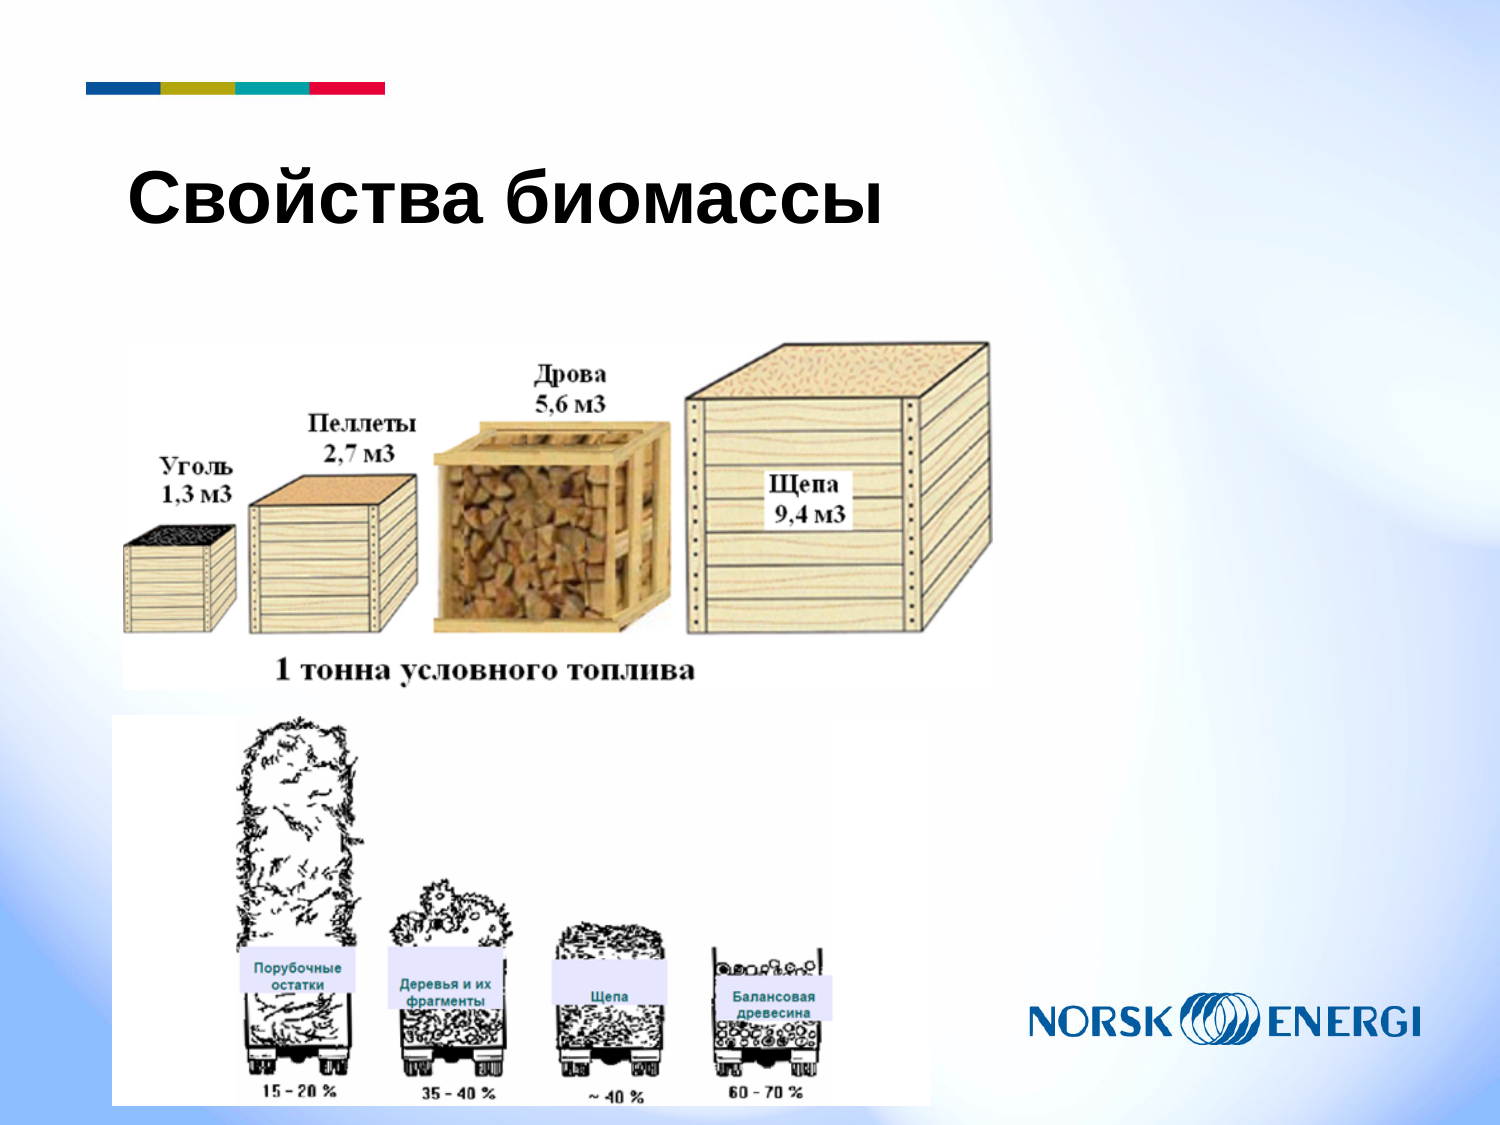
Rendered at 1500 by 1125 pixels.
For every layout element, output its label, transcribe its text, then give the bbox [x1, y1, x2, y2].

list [123, 337, 993, 690]
title Свойства биомассы [112, 99, 1388, 288]
picture [0, 0, 1500, 1125]
